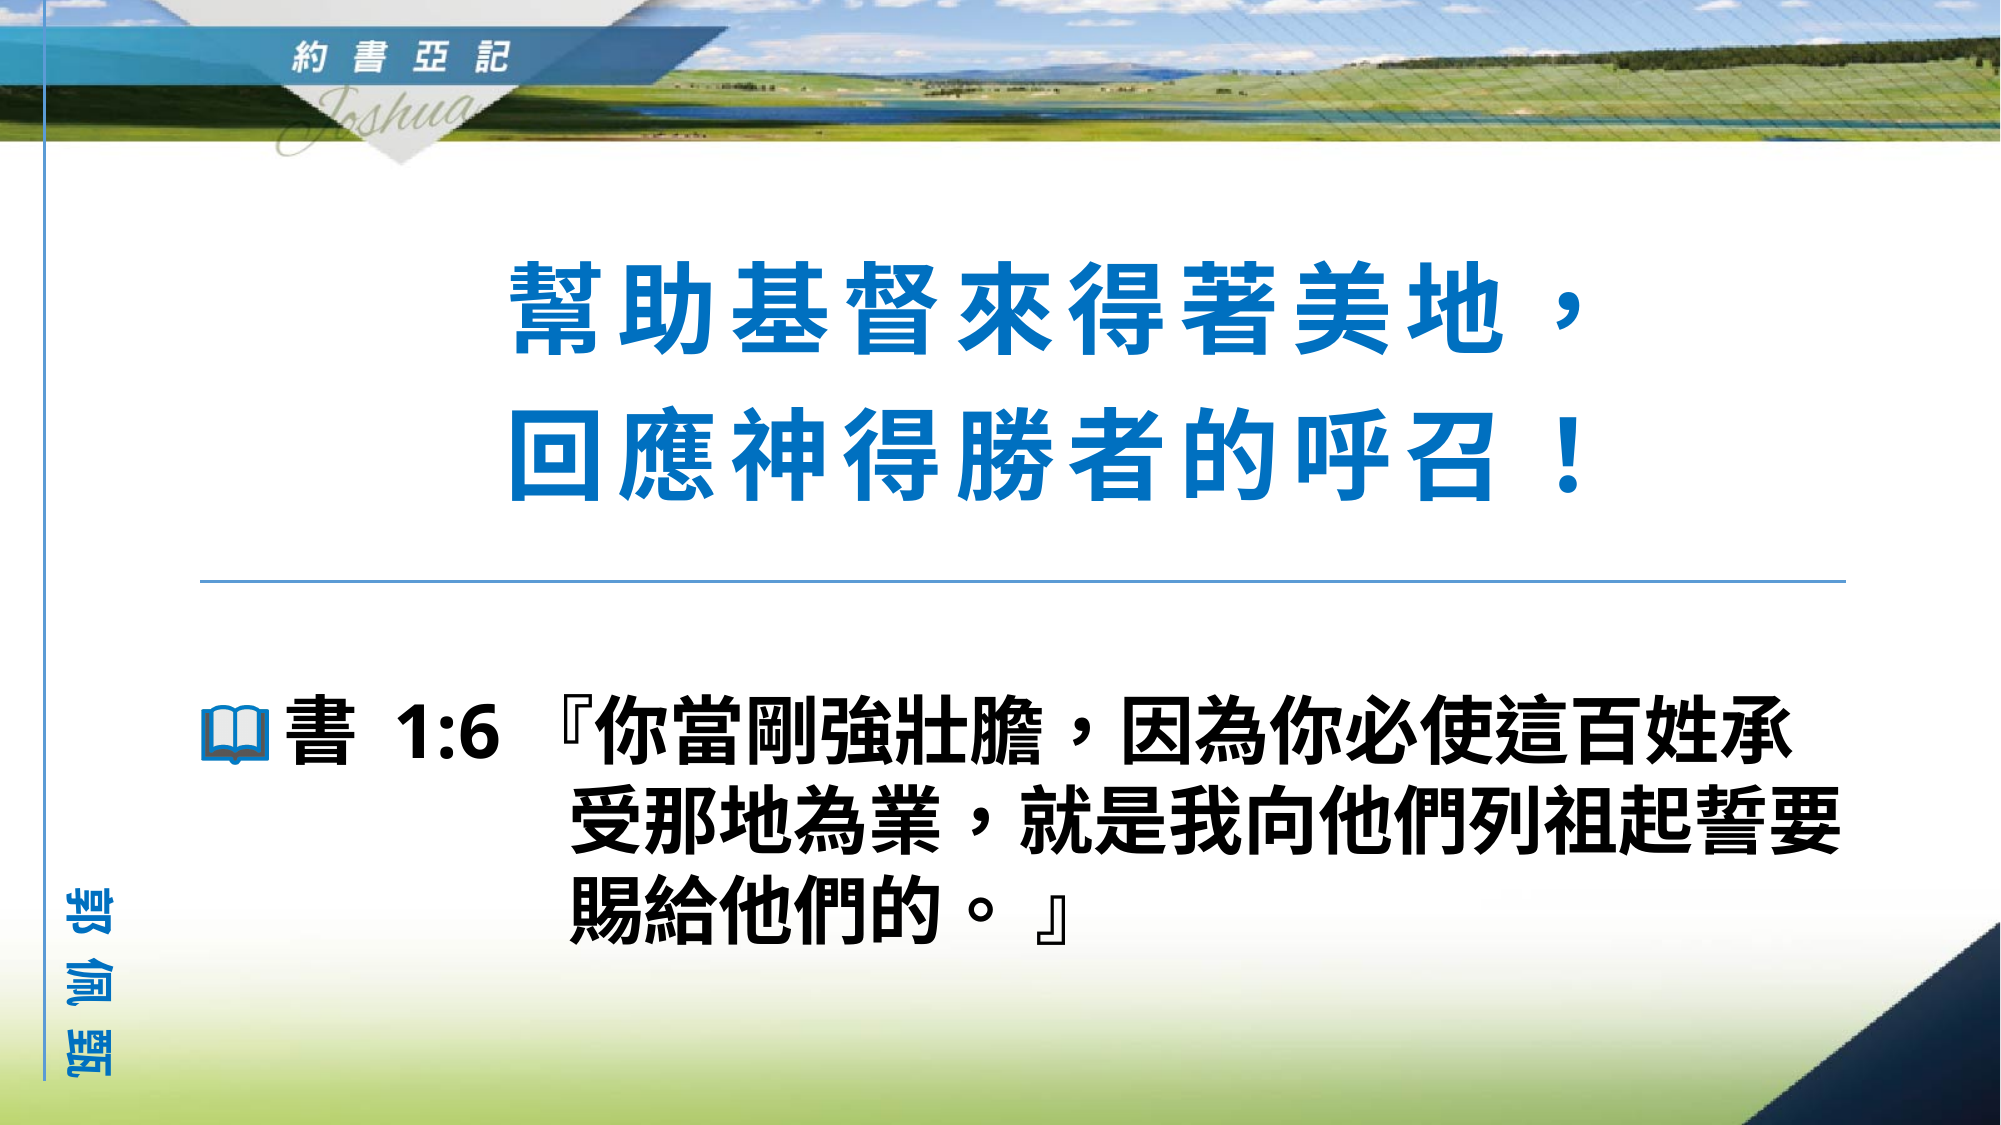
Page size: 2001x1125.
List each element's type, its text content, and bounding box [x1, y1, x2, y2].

text_box 郭佩甄 [38, 871, 130, 1110]
picture [0, 0, 2001, 1125]
text_box 幫助基督來得著美地， 回應神得勝者的呼召！ [200, 284, 1924, 520]
text_box 書 1:6『你當剛強壯膽，因為你必使這百姓承受那地為業，就是我向他們列祖起誓要賜給他們的。 』 [269, 676, 1873, 961]
